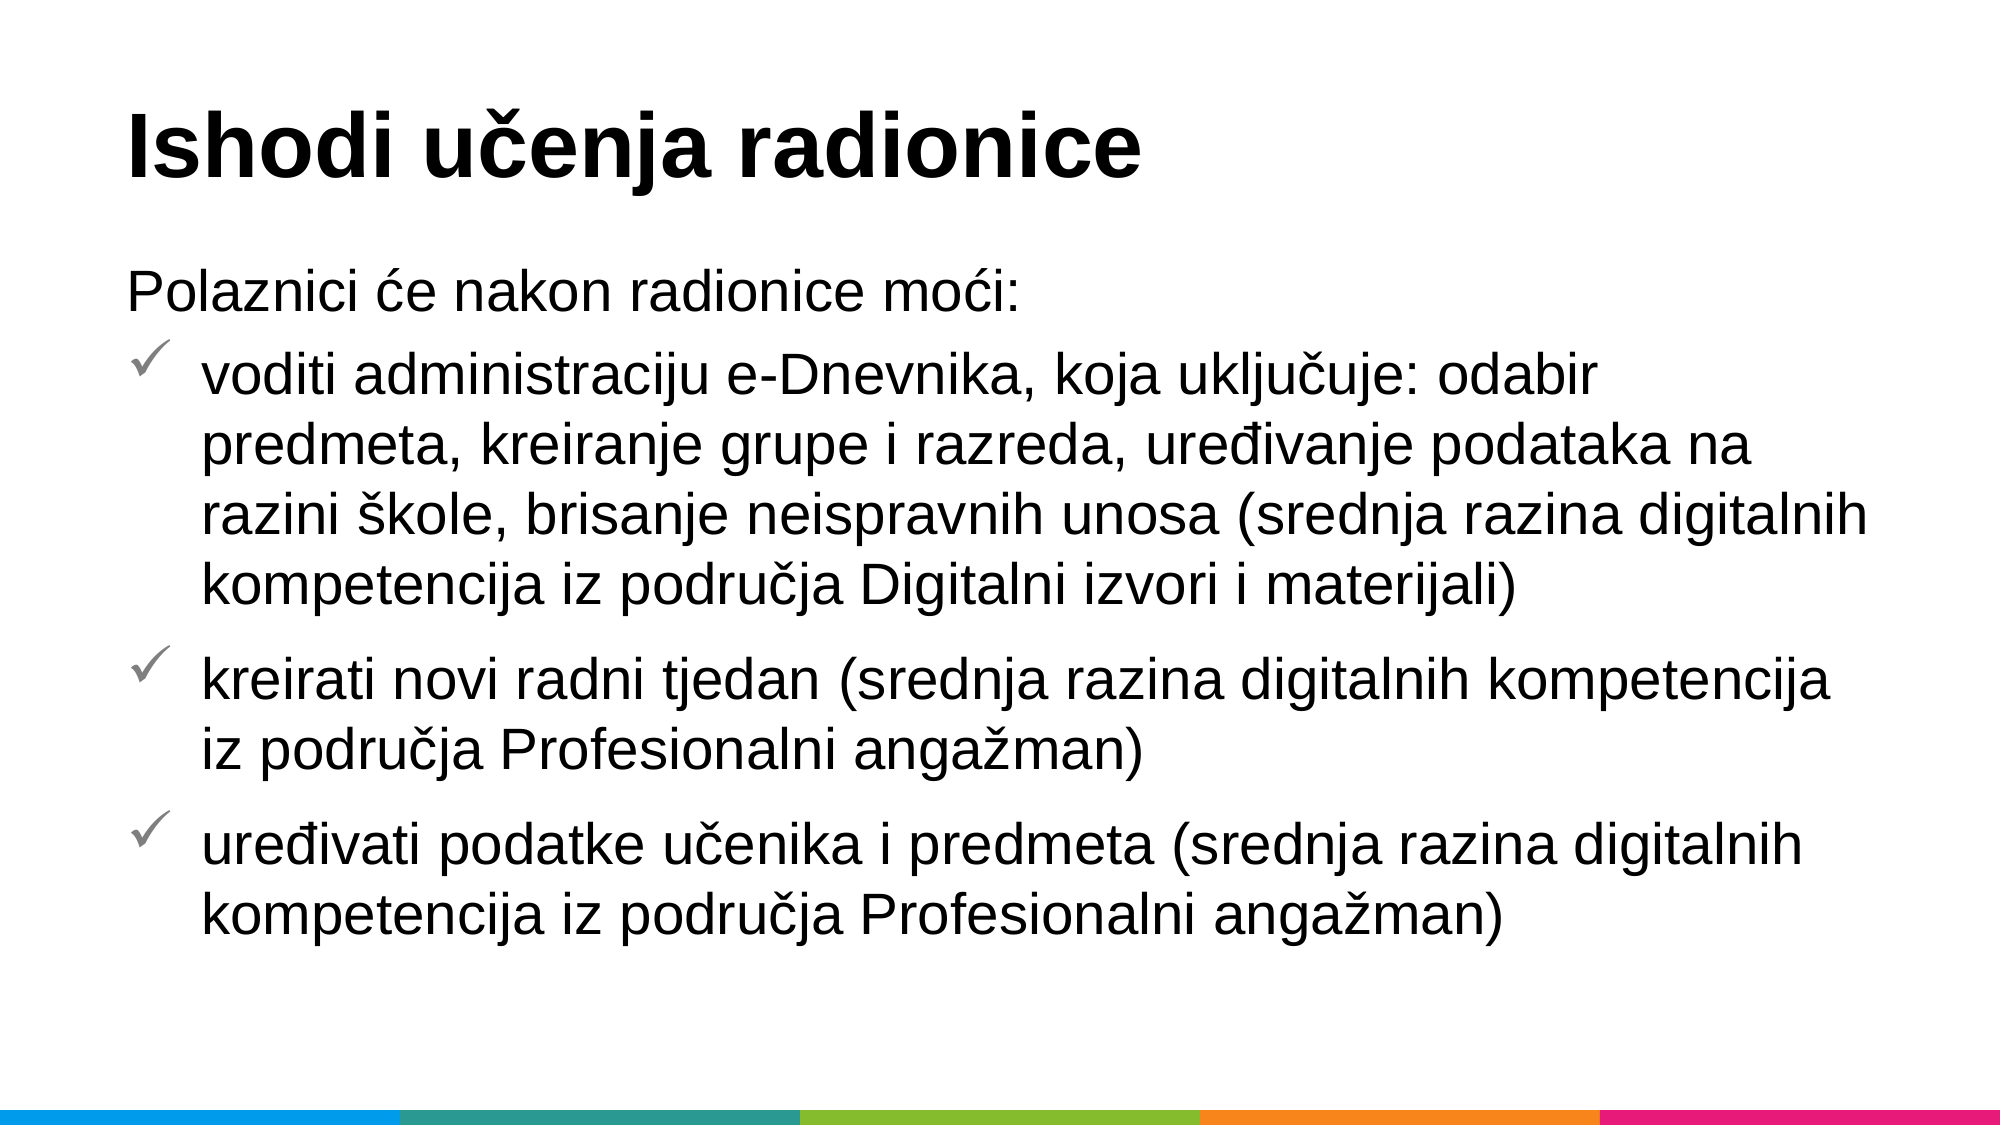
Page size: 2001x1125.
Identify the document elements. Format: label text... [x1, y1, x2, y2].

text_box Ishodi učenja radionice Polaznici će nakon radionice moći: voditi administraciju e-Dnevnika, koja uključuje: odabir predmeta, kreiranje grupe i razreda, uređivanje podataka na razini škole, brisanje neispravnih unosa (srednja razina digitalnih kompetencija iz područja Digitalni izvori i materijali) kreirati novi radni tjedan (srednja razina digitalnih kompetencija iz područja Profesionalni angažman) uređivati podatke učenika i predmeta (srednja razina digitalnih kompetencija iz područja Profesionalni angažman) [111, 83, 1889, 1042]
